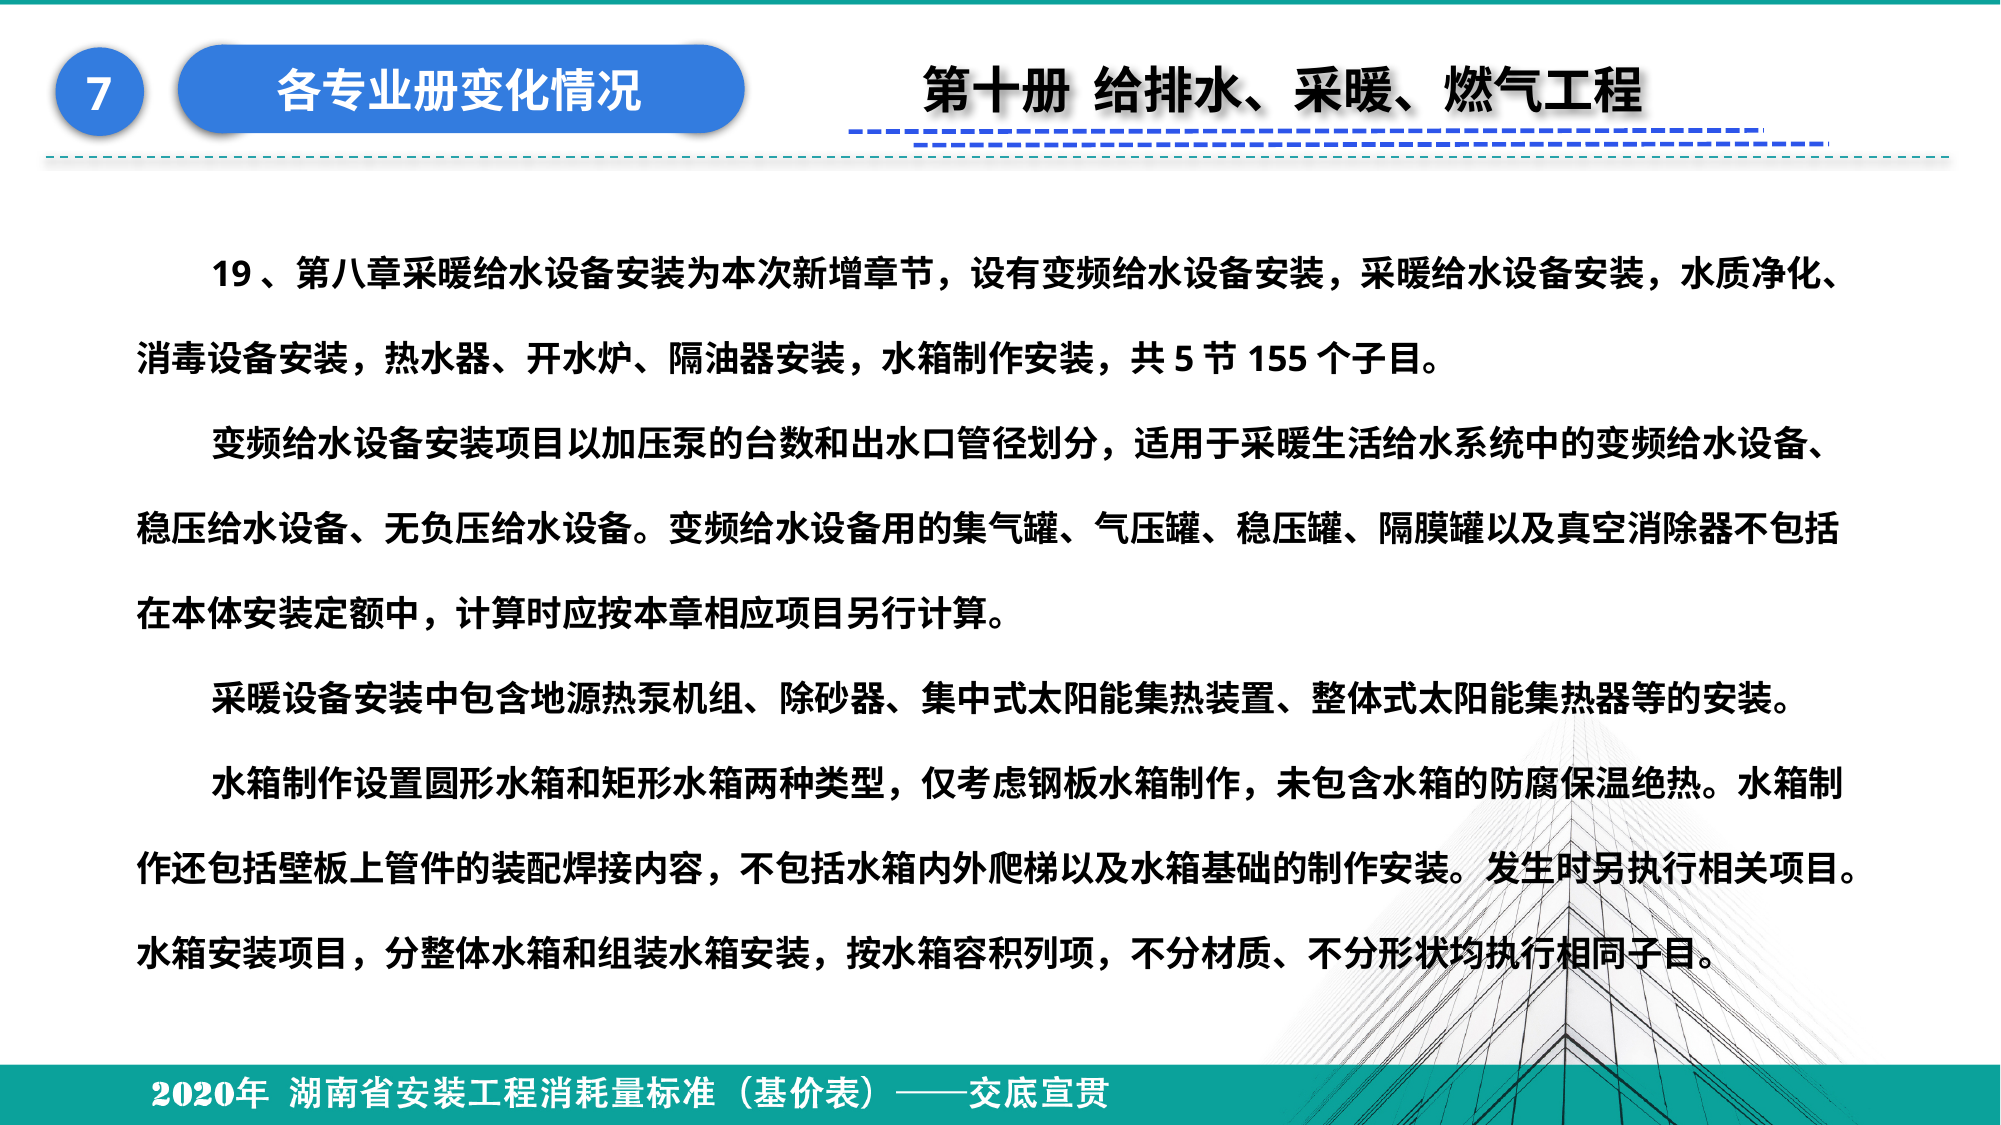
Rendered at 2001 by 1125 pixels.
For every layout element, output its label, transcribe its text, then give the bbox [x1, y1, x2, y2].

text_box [45, 44, 1955, 158]
picture [0, 0, 2001, 1125]
slide_number [1918, 0, 2000, 52]
text_box 19、第八章采暖给水设备安装为本次新增章节，设有变频给水设备安装，采暖给水设备安装，水质净化、消毒设备安装，热水器、开水炉、隔油器安装，水箱制作安装，共5节155个子目。 变频给水设备安装项目以加压泵的台数和出水口管径划分，适用于采暖生活给水系统中的变频给水设备、稳压给水设备、无负压给水设备。变频给水设备用的集气罐、气压罐、稳压罐、隔膜罐以及真空消除器不包括在本体安装定额中，计算时应按本章相应项目另行计算。 采暖设备安装中包含地源热泵机组、除砂器、集中式太阳能集热装置、整体式太阳能集热器等的安装。 水箱制作设置圆形水箱和矩形水箱两种类型，仅考虑钢板水箱制作，未包含水箱的防腐保温绝热。水箱制作还包括壁板上管件的装配焊接内容，不包括水箱内外爬梯以及水箱基础的制作安装。发生时另执行相关项目。水箱安装项目，分整体水箱和组装水箱安装，按水箱容积列项，不分材质、不分形状均执行相同子目。 [121, 201, 1864, 982]
